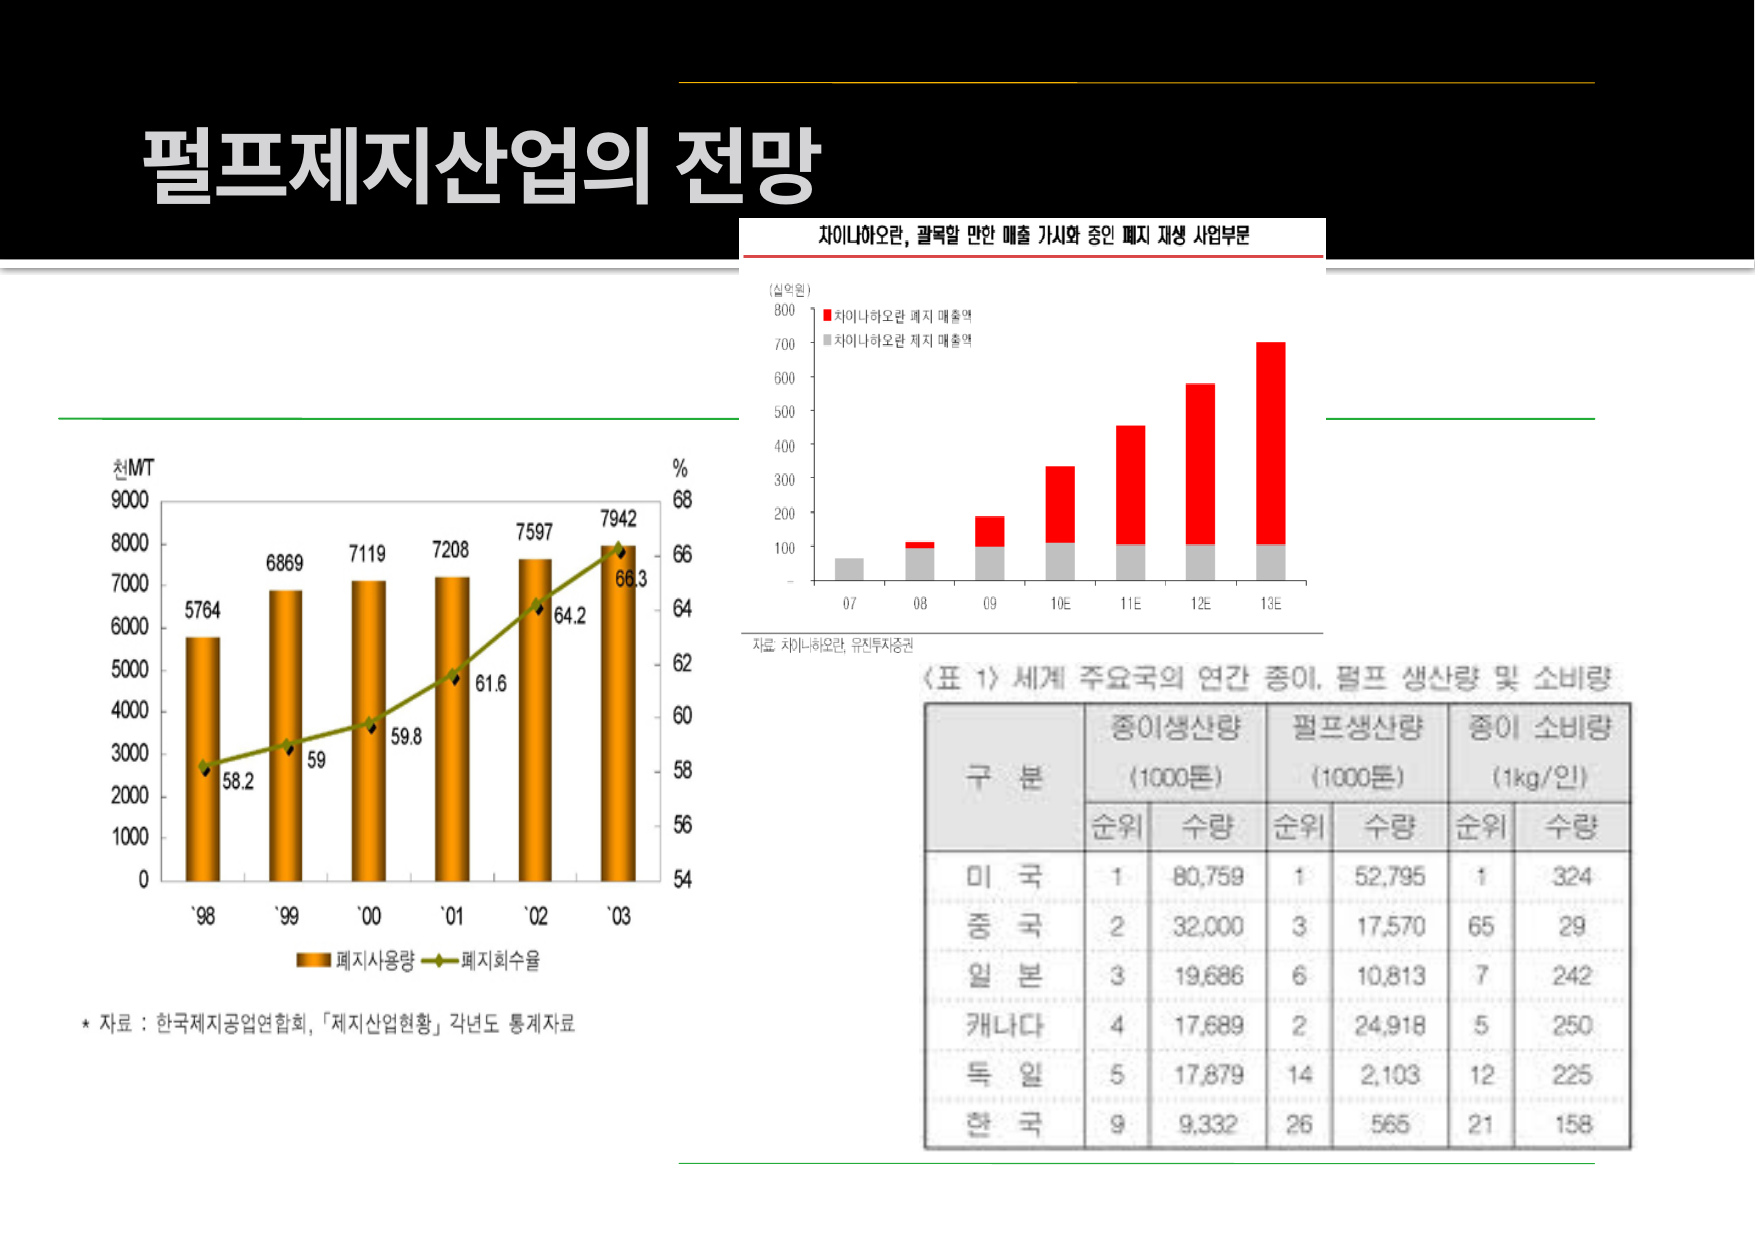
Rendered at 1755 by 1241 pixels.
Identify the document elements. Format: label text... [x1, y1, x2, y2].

list 펄프제지산업의 전망 [118, 147, 1595, 376]
picture [32, 218, 1326, 1058]
picture [918, 662, 1638, 1154]
